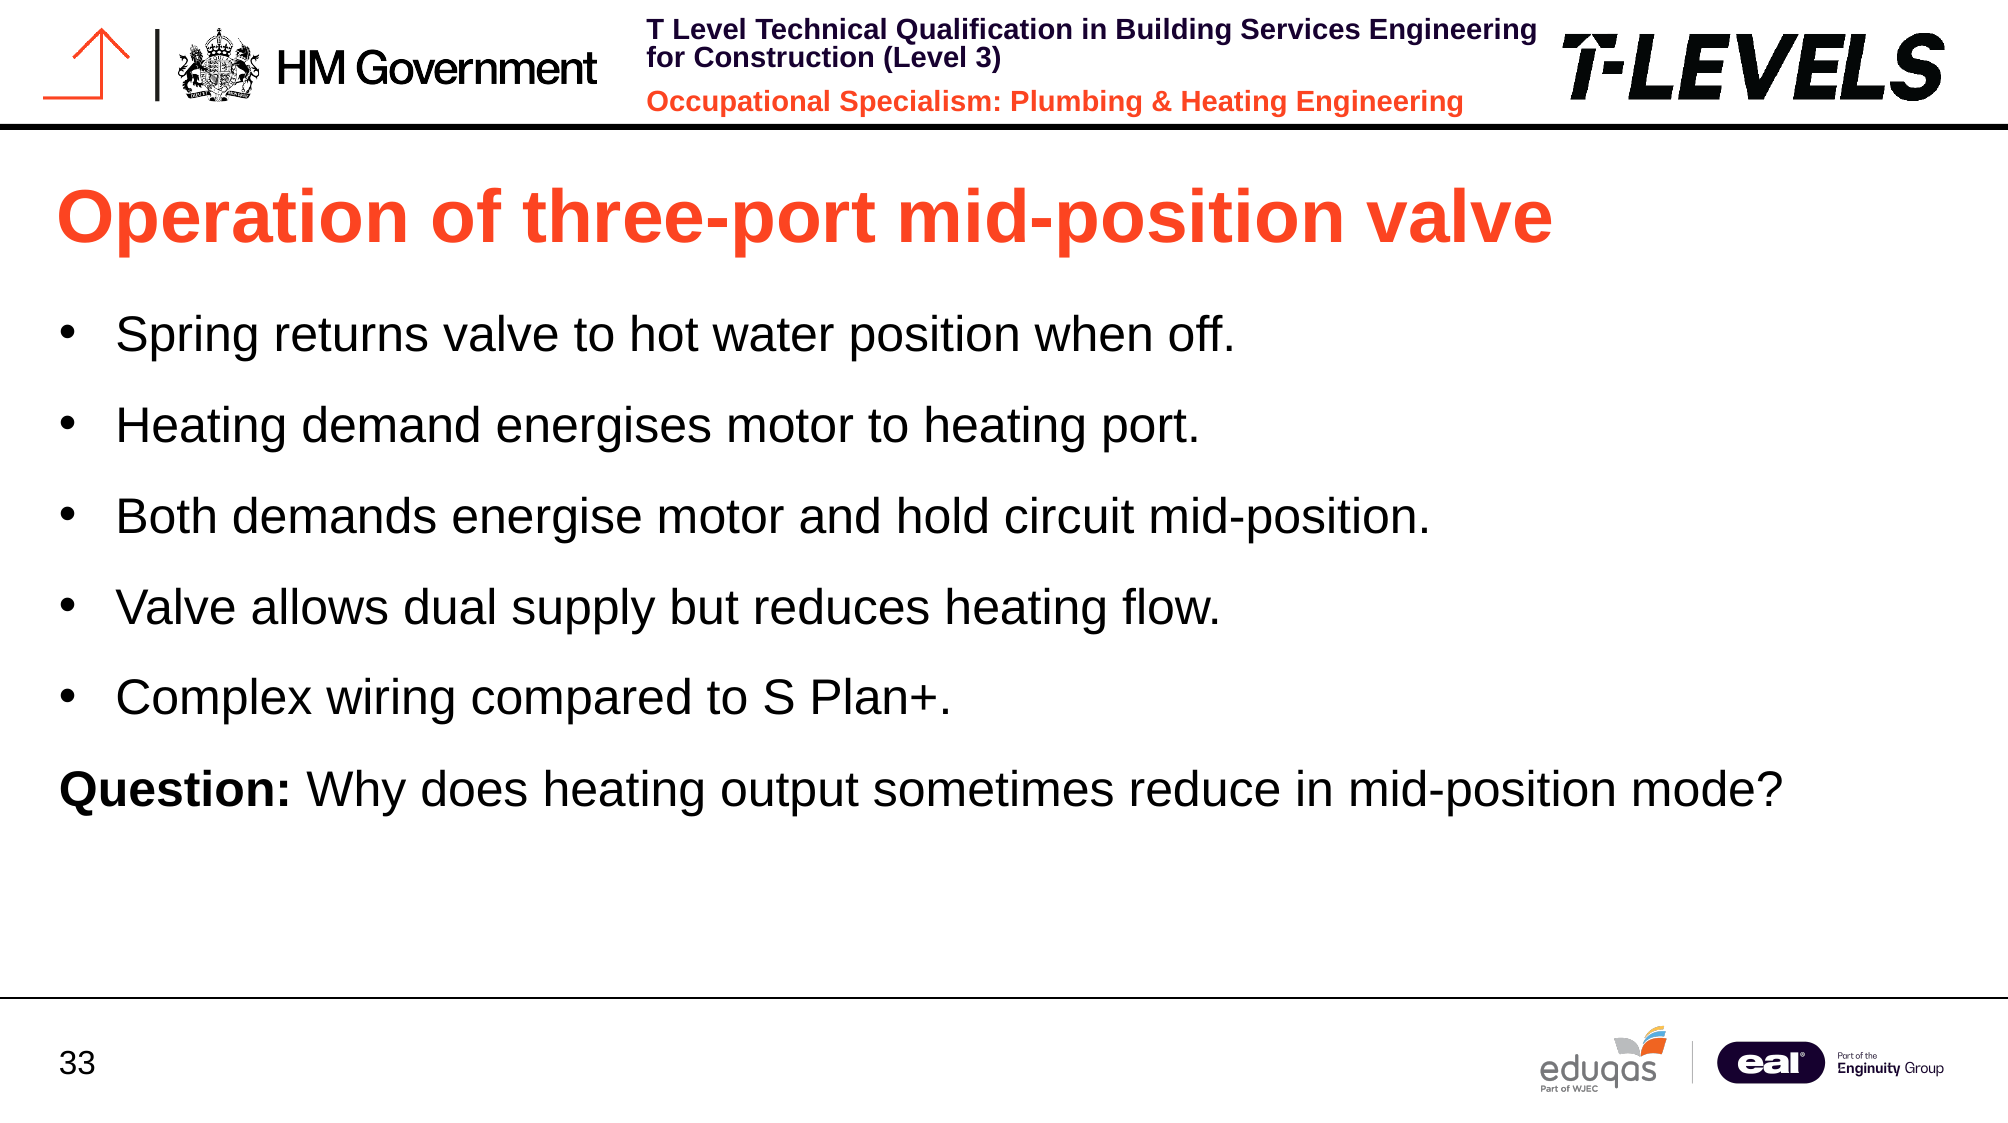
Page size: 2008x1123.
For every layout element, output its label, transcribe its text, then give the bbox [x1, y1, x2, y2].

picture [38, 27, 136, 100]
picture [155, 28, 597, 102]
title Operation of three-port mid-position valve [41, 111, 1949, 314]
picture [1543, 25, 1964, 108]
picture [1535, 1021, 1949, 1097]
list Spring returns valve to hot water position when off. Heating demand energises motor to heating port. Both demands energise motor and hold circuit mid-position. Valve allows dual supply but reduces heating flow. Complex wiring compared to S Plan+. Question: Why does heating output sometimes reduce in mid-position mode? [59, 295, 1949, 975]
